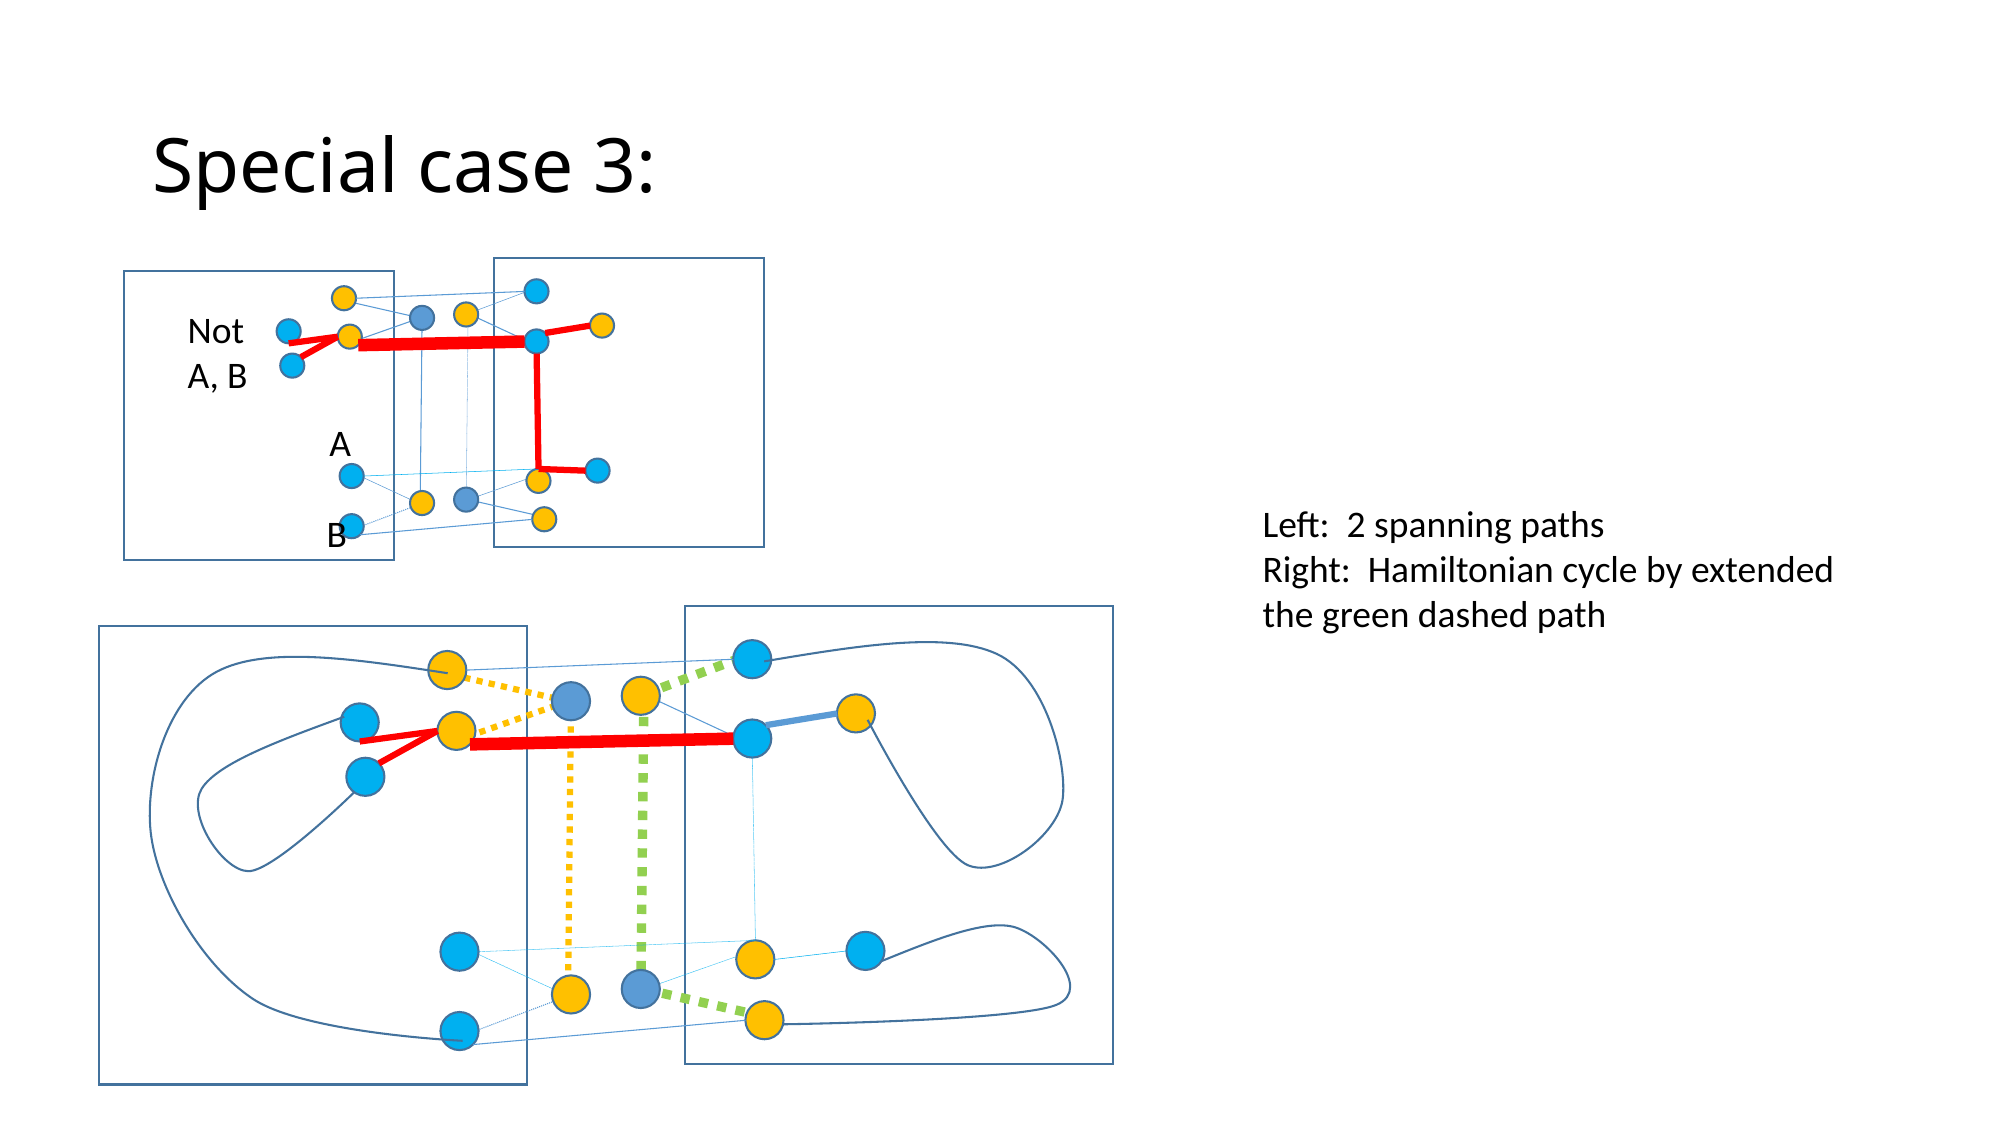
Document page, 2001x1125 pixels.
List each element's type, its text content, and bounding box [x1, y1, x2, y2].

text_box Left: 2 spanning paths Right: Hamiltonian cycle by extended the green dashed path [1247, 492, 1863, 643]
title Special case 3: [137, 59, 1863, 278]
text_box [99, 605, 1113, 1085]
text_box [124, 257, 765, 564]
